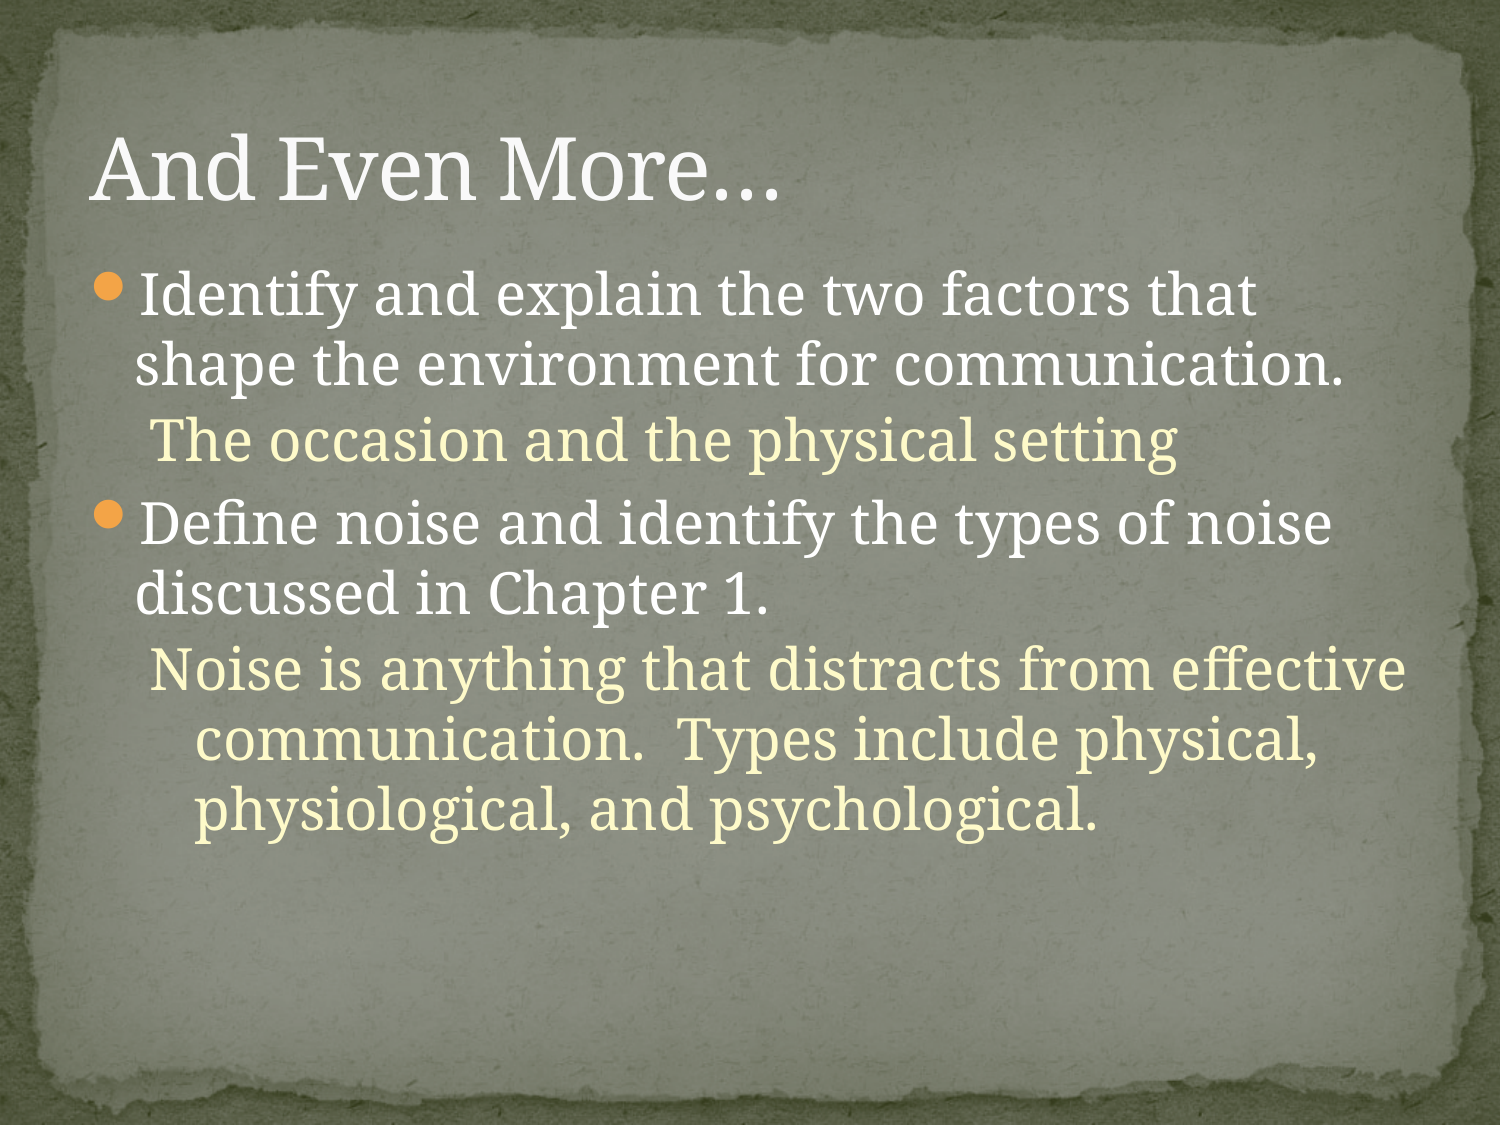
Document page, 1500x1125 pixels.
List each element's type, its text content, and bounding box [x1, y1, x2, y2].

title And Even More… [74, 24, 1425, 225]
list Identify and explain the two factors that shape the environment for communication. The occasion and the physical setting Define noise and identify the types of noise discussed in Chapter 1. Noise is anything that distracts from effective communication. Types include physical, physiological, and psychological. [75, 249, 1425, 1000]
